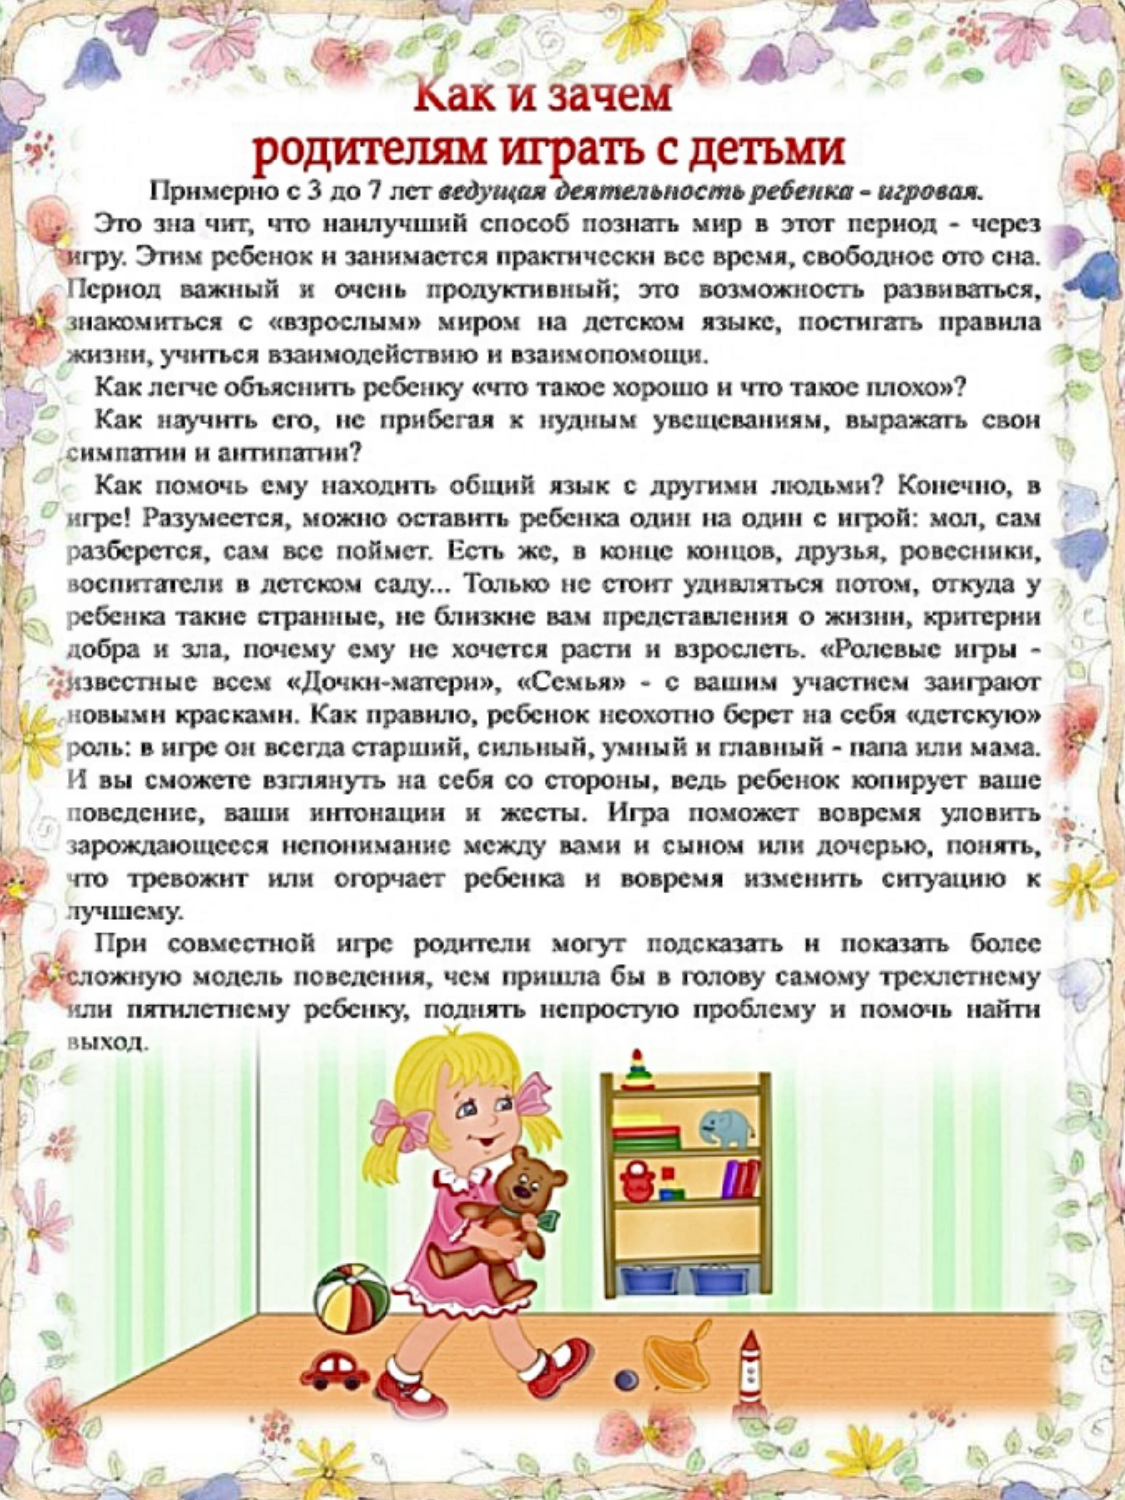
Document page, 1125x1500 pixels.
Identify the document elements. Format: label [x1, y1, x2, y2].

text_box [0, 0, 1125, 1500]
